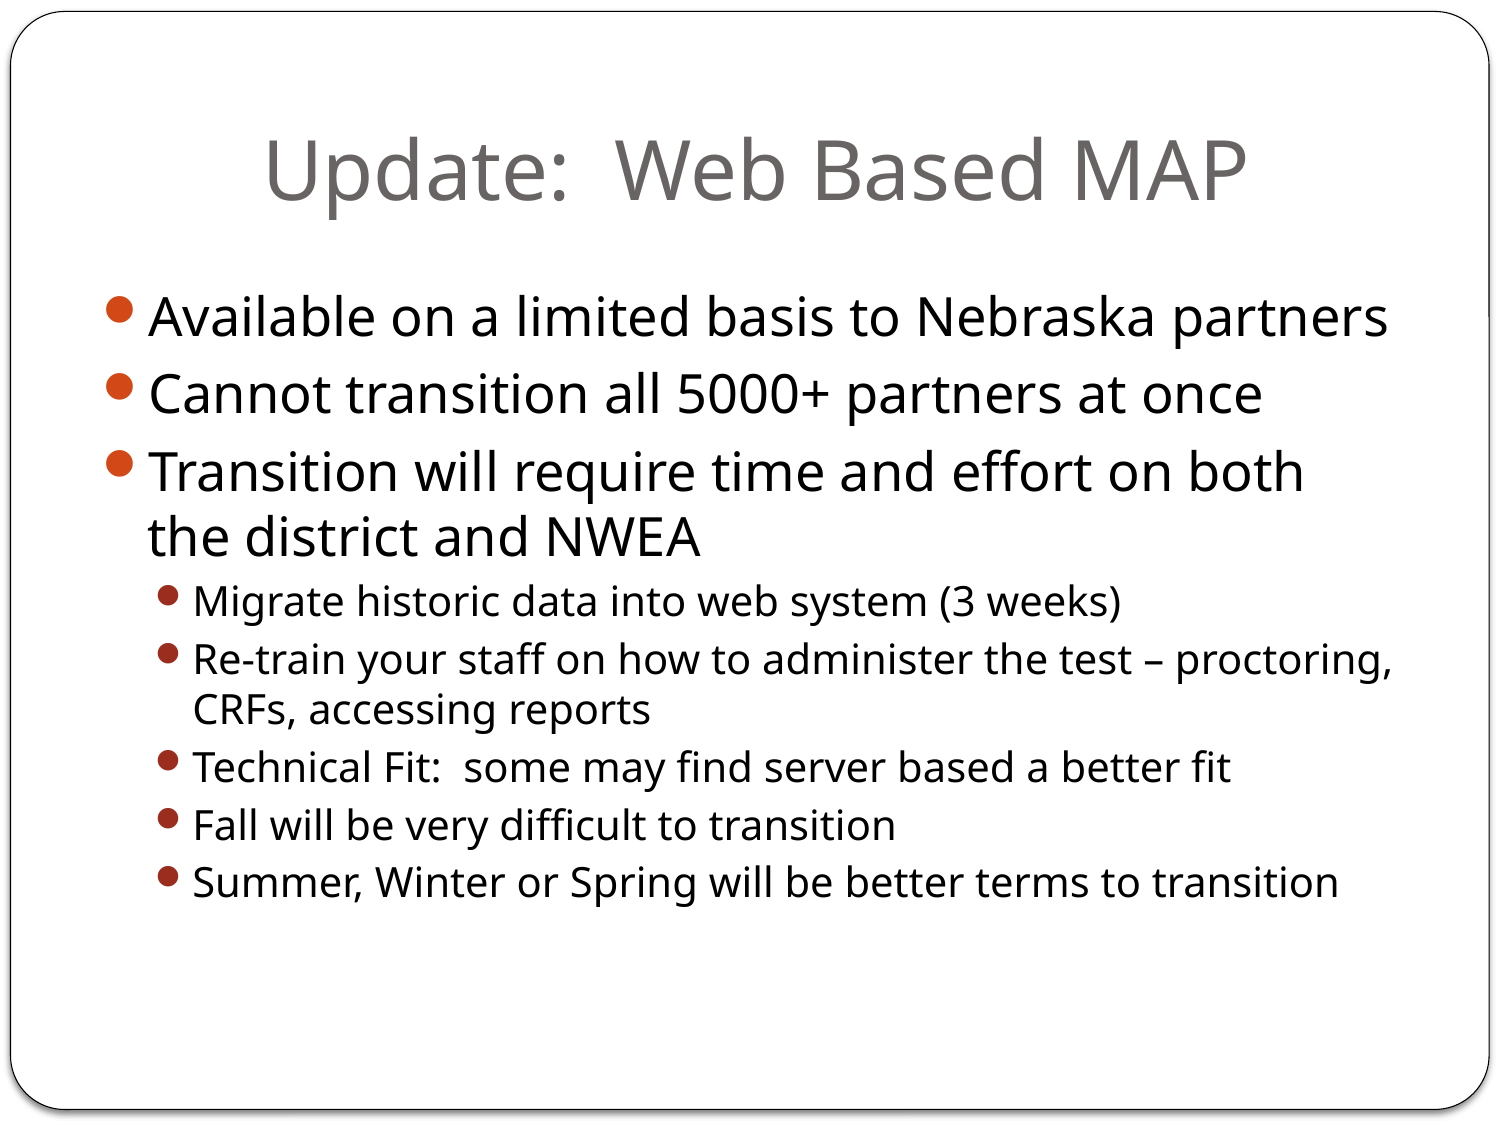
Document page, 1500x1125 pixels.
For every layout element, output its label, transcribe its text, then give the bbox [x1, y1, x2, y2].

title Update: Web Based MAP [87, 45, 1425, 233]
list Available on a limited basis to Nebraska partners Cannot transition all 5000+ partners at once Transition will require time and effort on both the district and NWEA Migrate historic data into web system (3 weeks) Re-train your staff on how to administer the test – proctoring, CRFs, accessing reports Technical Fit: some may find server based a better fit Fall will be very difficult to transition Summer, Winter or Spring will be better terms to transition [87, 275, 1413, 1000]
